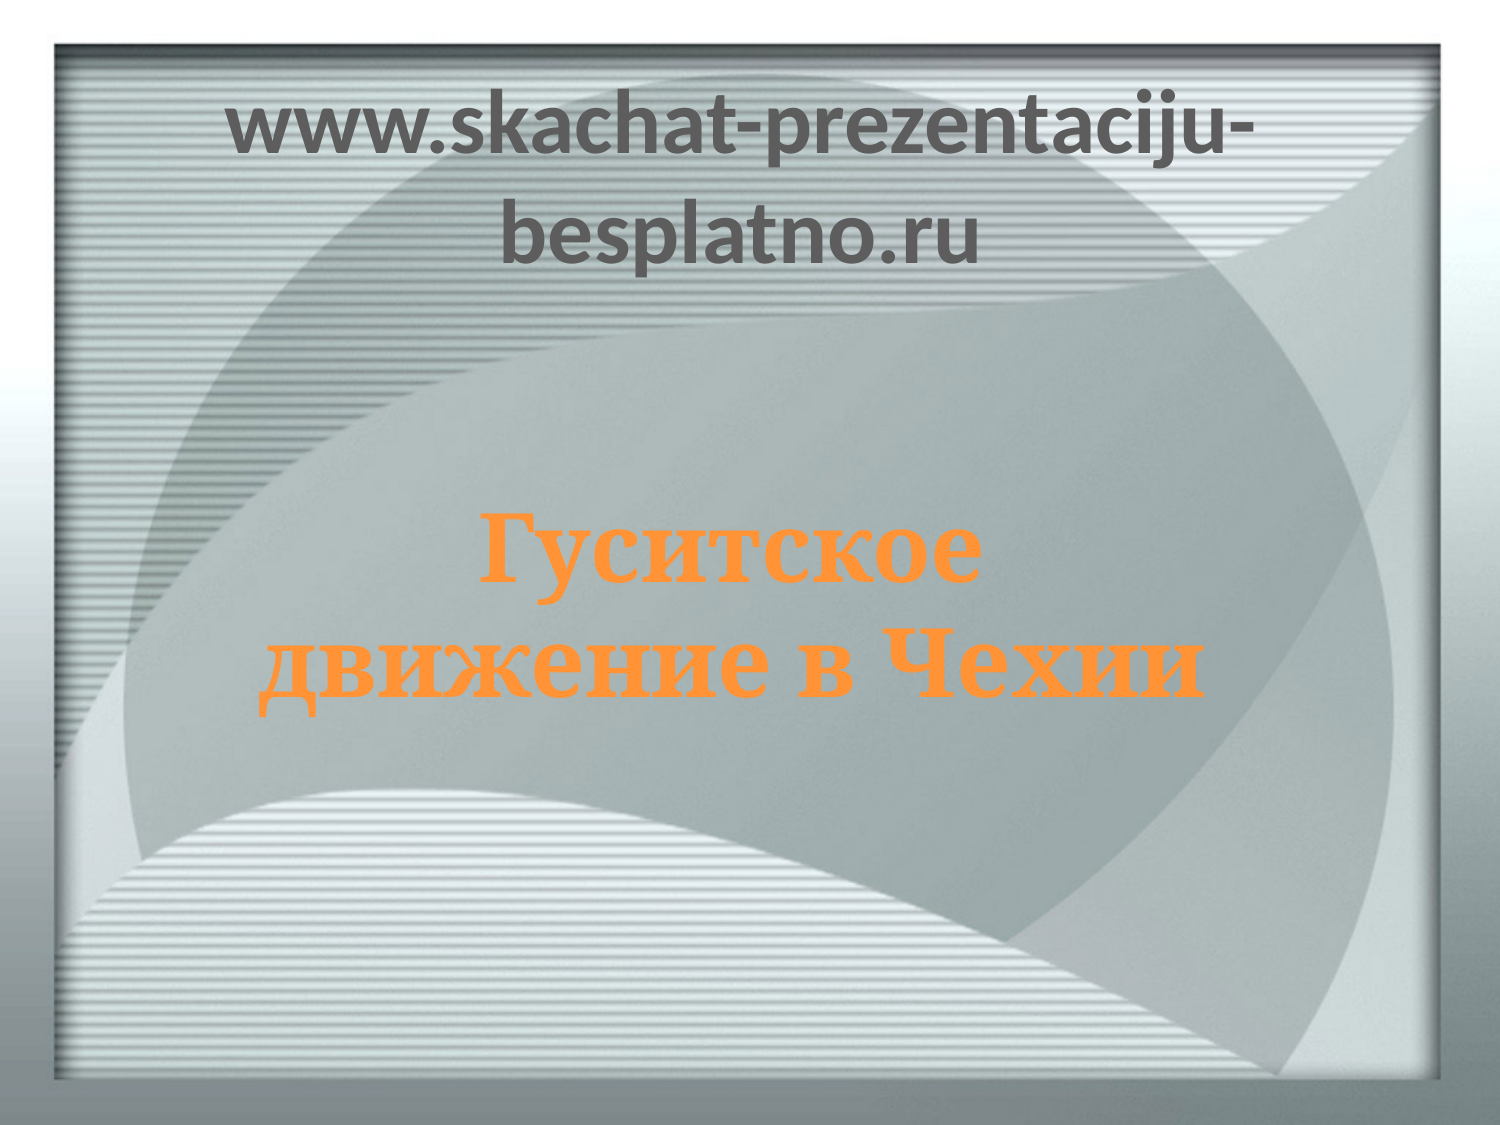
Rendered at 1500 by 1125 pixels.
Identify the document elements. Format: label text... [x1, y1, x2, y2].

title Гуситское движение в Чехии [230, 444, 1235, 759]
picture [0, 0, 1500, 1125]
text_box www.skachat-prezentaciju-besplatno.ru [194, 54, 1288, 290]
